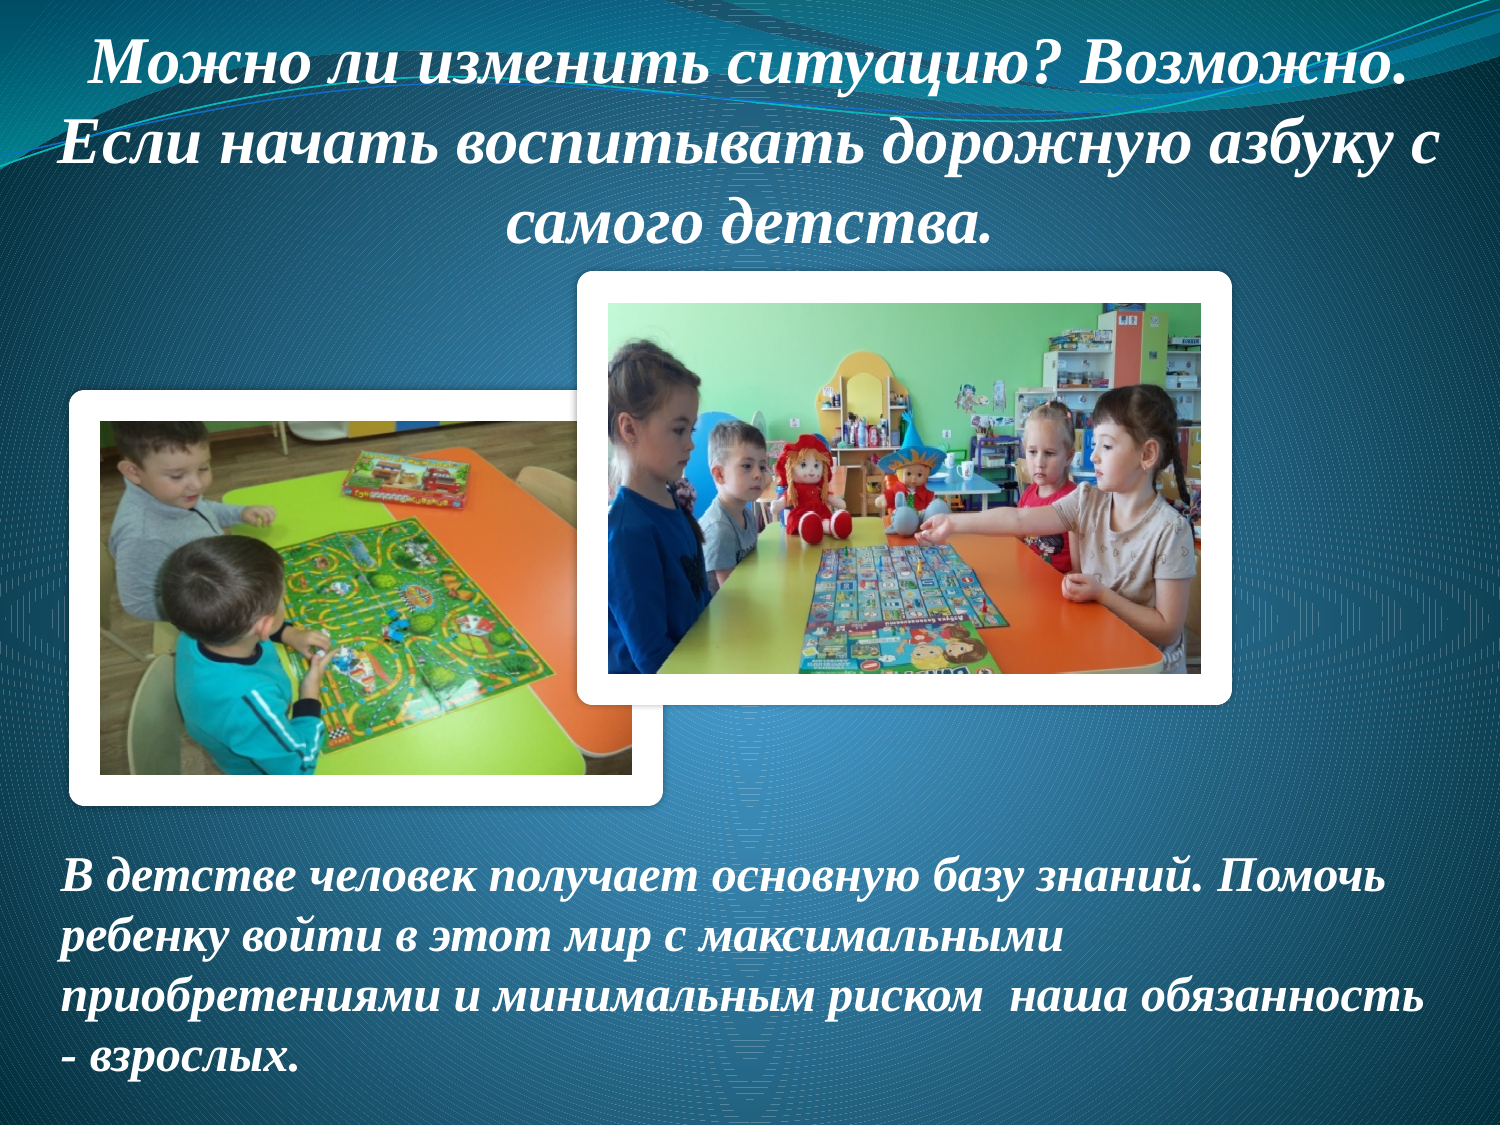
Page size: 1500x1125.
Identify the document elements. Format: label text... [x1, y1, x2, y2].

picture [1361, 52, 1389, 75]
picture [95, 40, 148, 75]
picture [246, 53, 257, 66]
picture [1263, 52, 1320, 76]
picture [1127, 68, 1135, 78]
title Можно ли изменить ситуацию? Возможно. Если начать воспитывать дорожную азбуку с самого детства. [41, 78, 1459, 398]
picture [1112, 68, 1121, 76]
picture [608, 302, 1202, 674]
picture [267, 53, 276, 62]
picture [148, 52, 177, 78]
picture [1325, 56, 1356, 78]
picture [1161, 52, 1181, 78]
picture [1229, 52, 1257, 78]
list В детстве человек получает основную базу знаний. Помочь ребенку войти в этот мир с максимальными приобретениями и минимальным риском наша обязанность - взрослых. [53, 834, 1459, 1094]
picture [184, 52, 240, 78]
picture [285, 52, 306, 59]
picture [100, 420, 633, 776]
picture [1326, 53, 1337, 57]
picture [1187, 53, 1225, 78]
picture [1144, 63, 1155, 78]
picture [1299, 71, 1306, 78]
